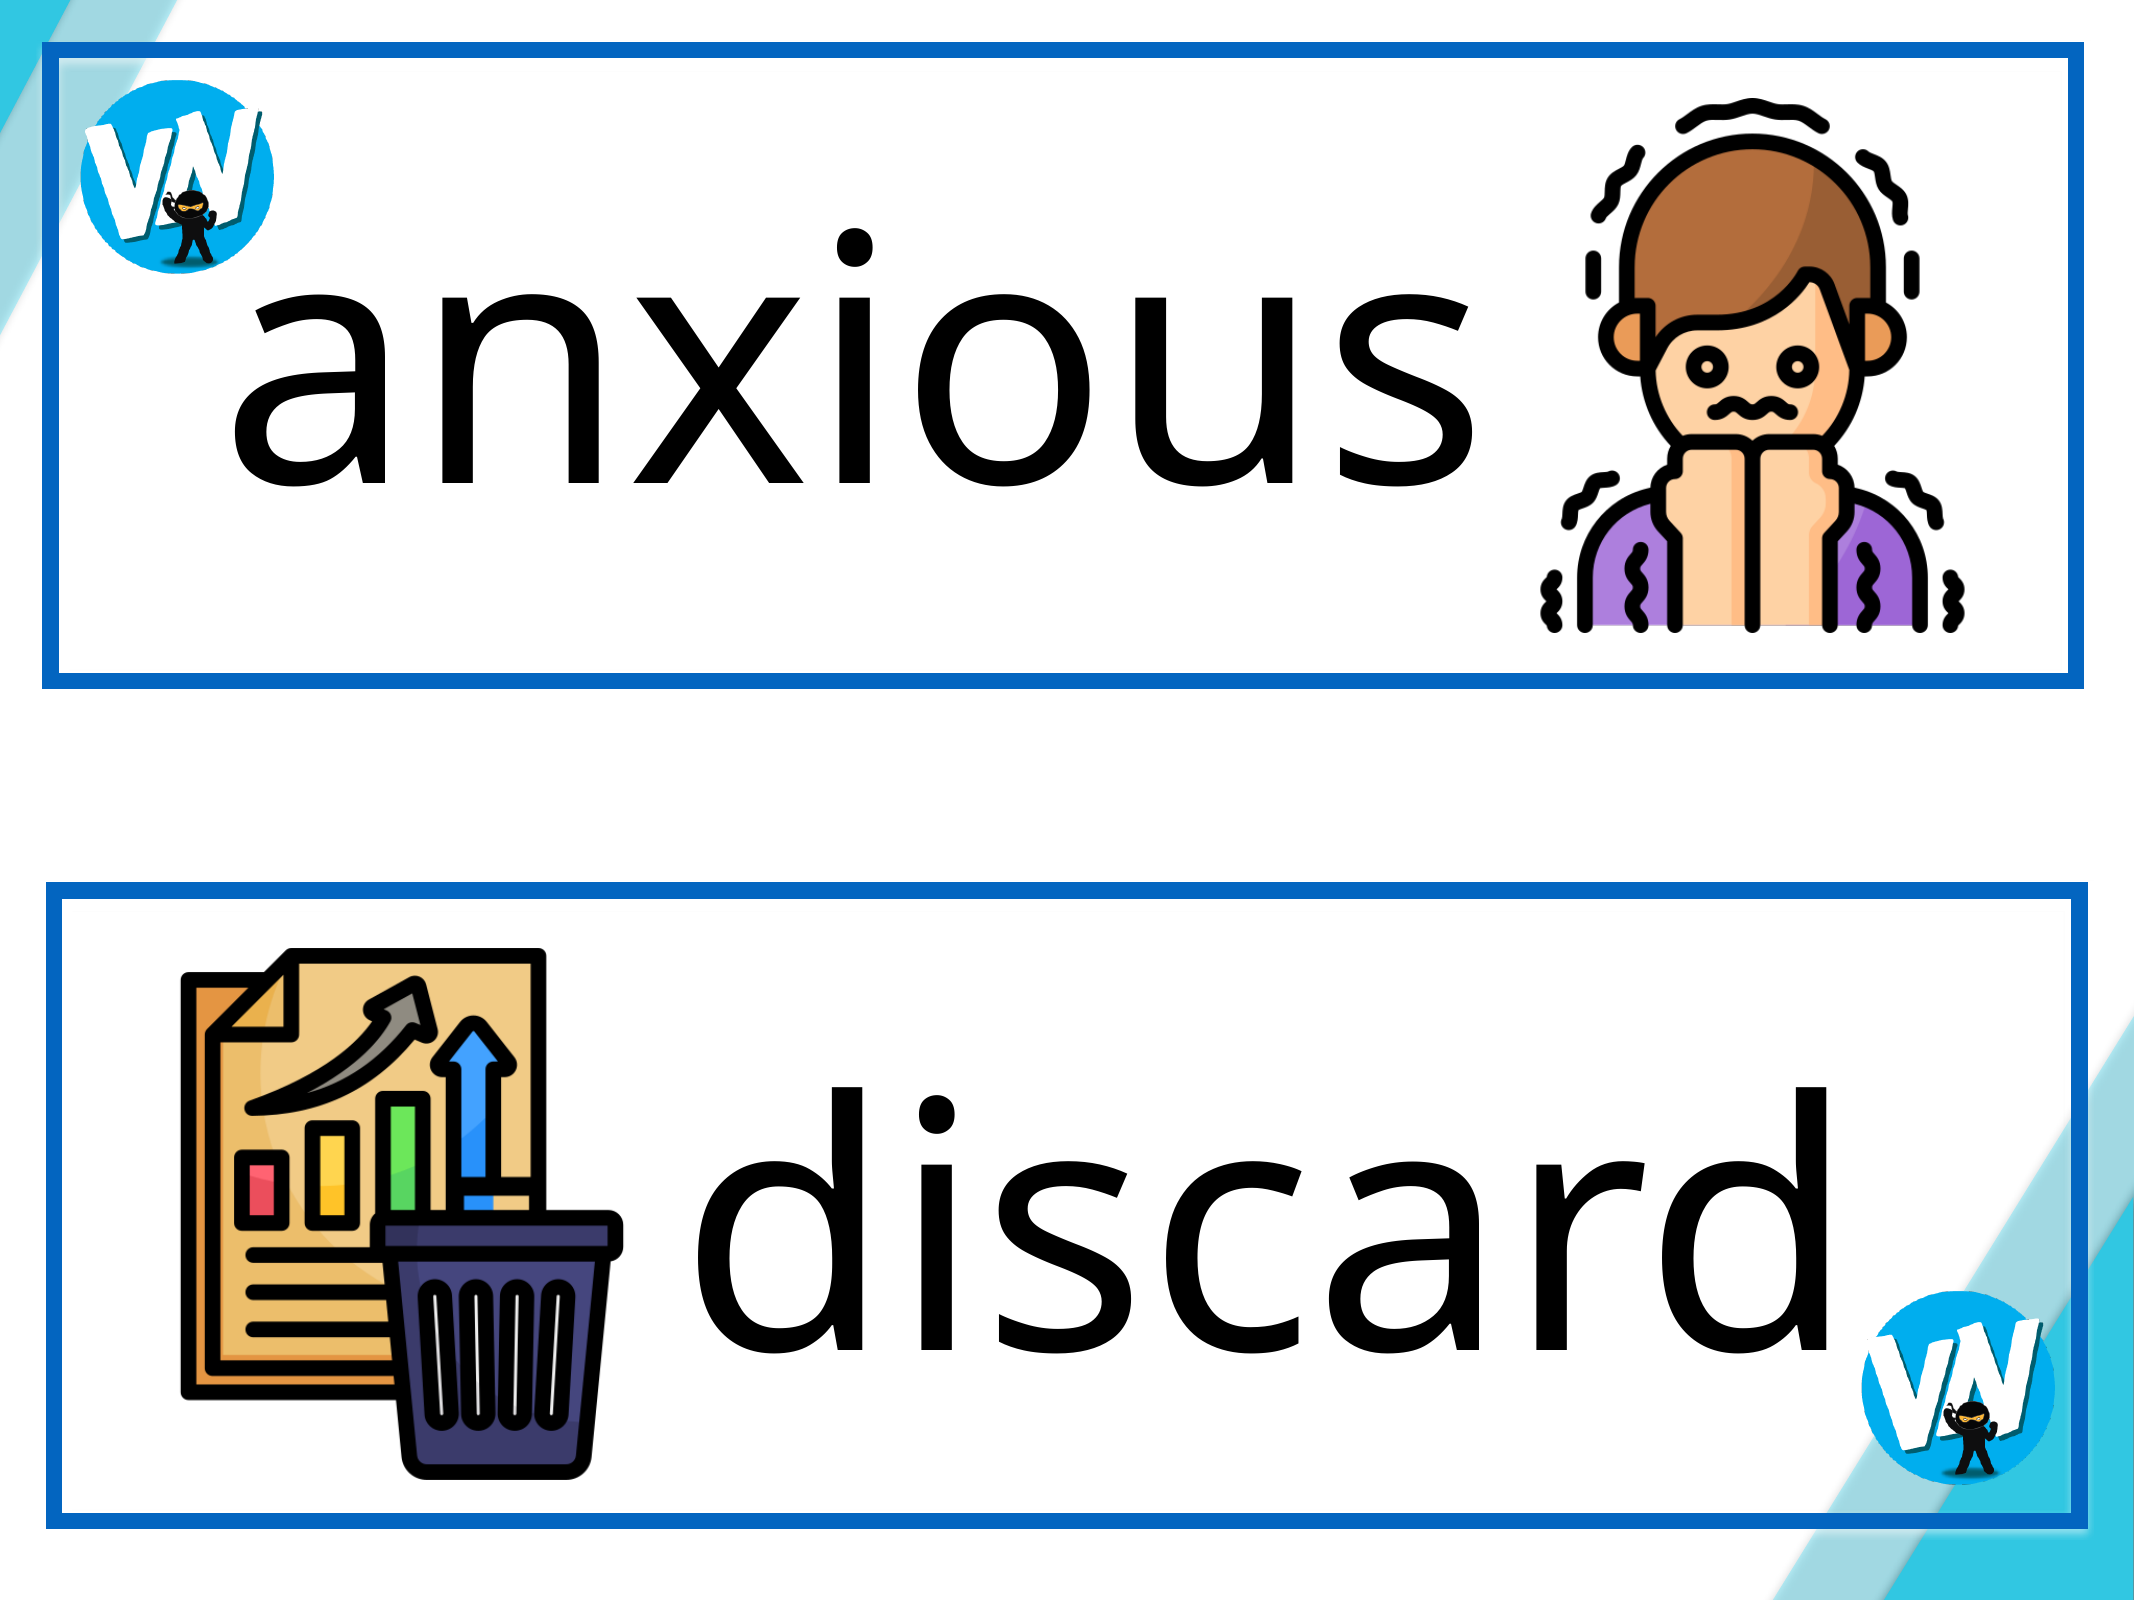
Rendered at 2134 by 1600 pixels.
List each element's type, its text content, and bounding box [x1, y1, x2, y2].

text_box anxious [0, 129, 1480, 561]
text_box [50, 50, 2076, 227]
picture [57, 77, 299, 278]
text_box [50, 561, 1956, 681]
text_box discard [678, 996, 1956, 1428]
picture [1485, 98, 2020, 633]
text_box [1963, 235, 2134, 1600]
text_box [54, 890, 1956, 1522]
picture [135, 947, 670, 1481]
picture [1837, 1288, 2080, 1488]
